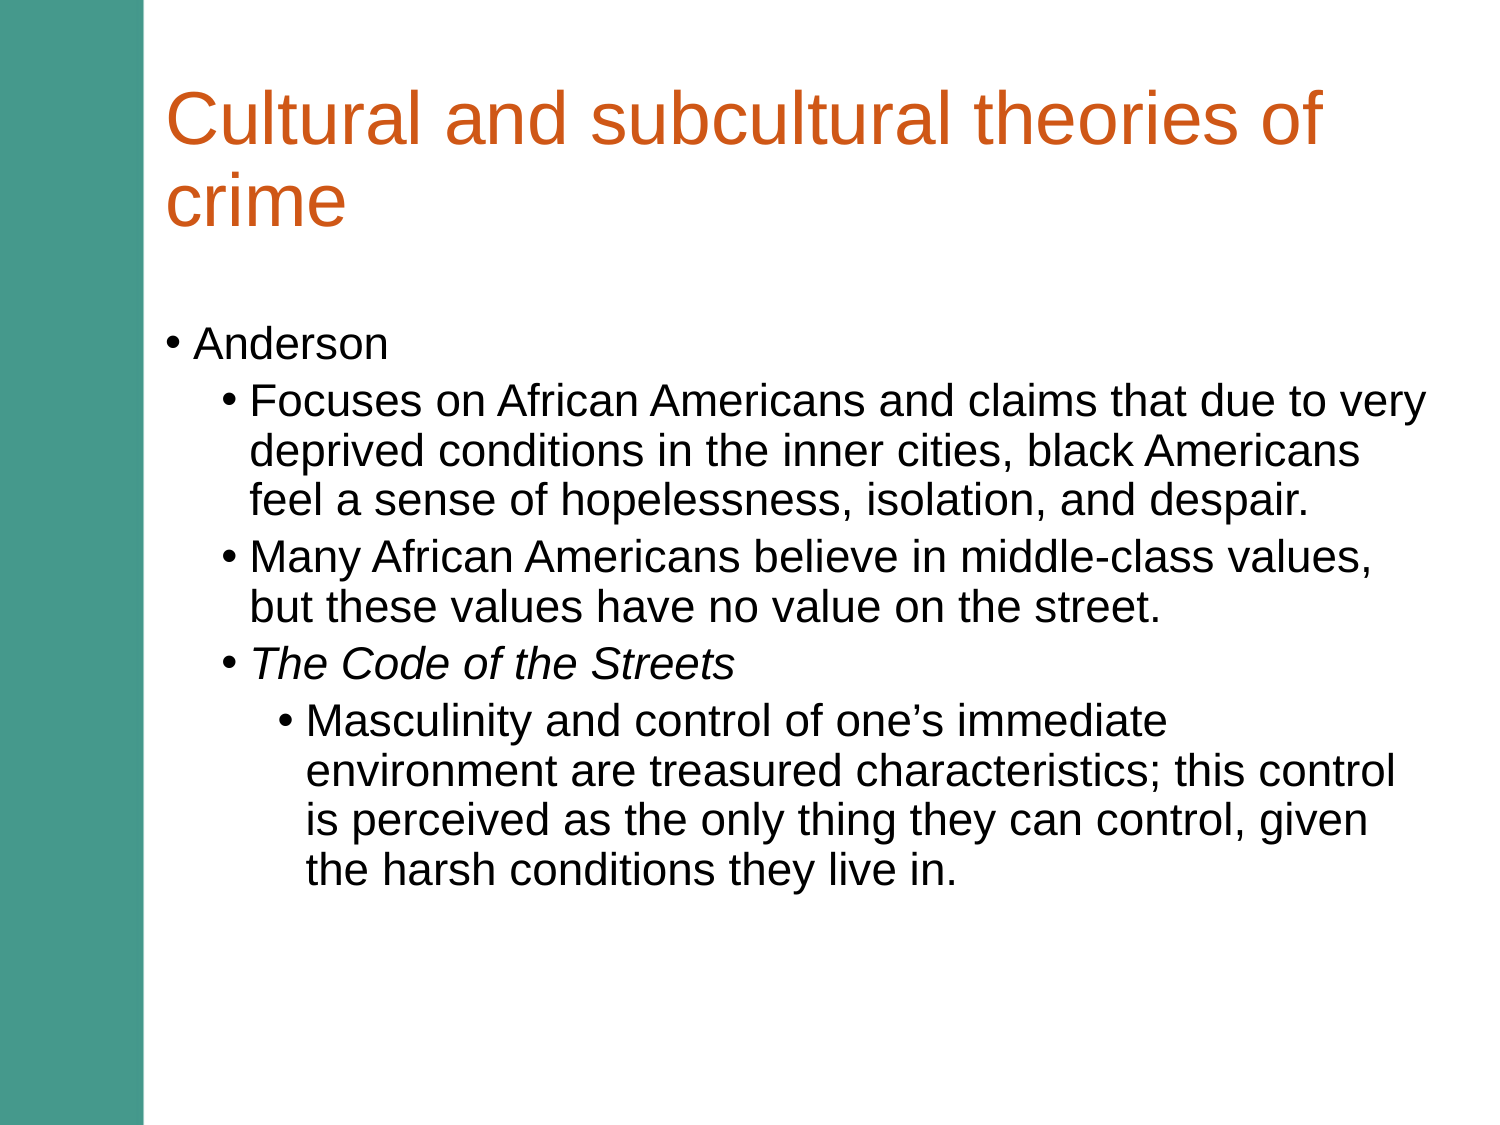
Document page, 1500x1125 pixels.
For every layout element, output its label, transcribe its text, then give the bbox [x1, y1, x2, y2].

title Cultural and subcultural theories of crime [150, 52, 1444, 271]
picture [0, 0, 1500, 1125]
list Anderson Focuses on African Americans and claims that due to very deprived conditions in the inner cities, black Americans feel a sense of hopelessness, isolation, and despair. Many African Americans believe in middle-class values, but these values have no value on the street. The Code of the Streets Masculinity and control of one’s immediate environment are treasured characteristics; this control is perceived as the only thing they can control, given the harsh conditions they live in. [150, 312, 1444, 1027]
